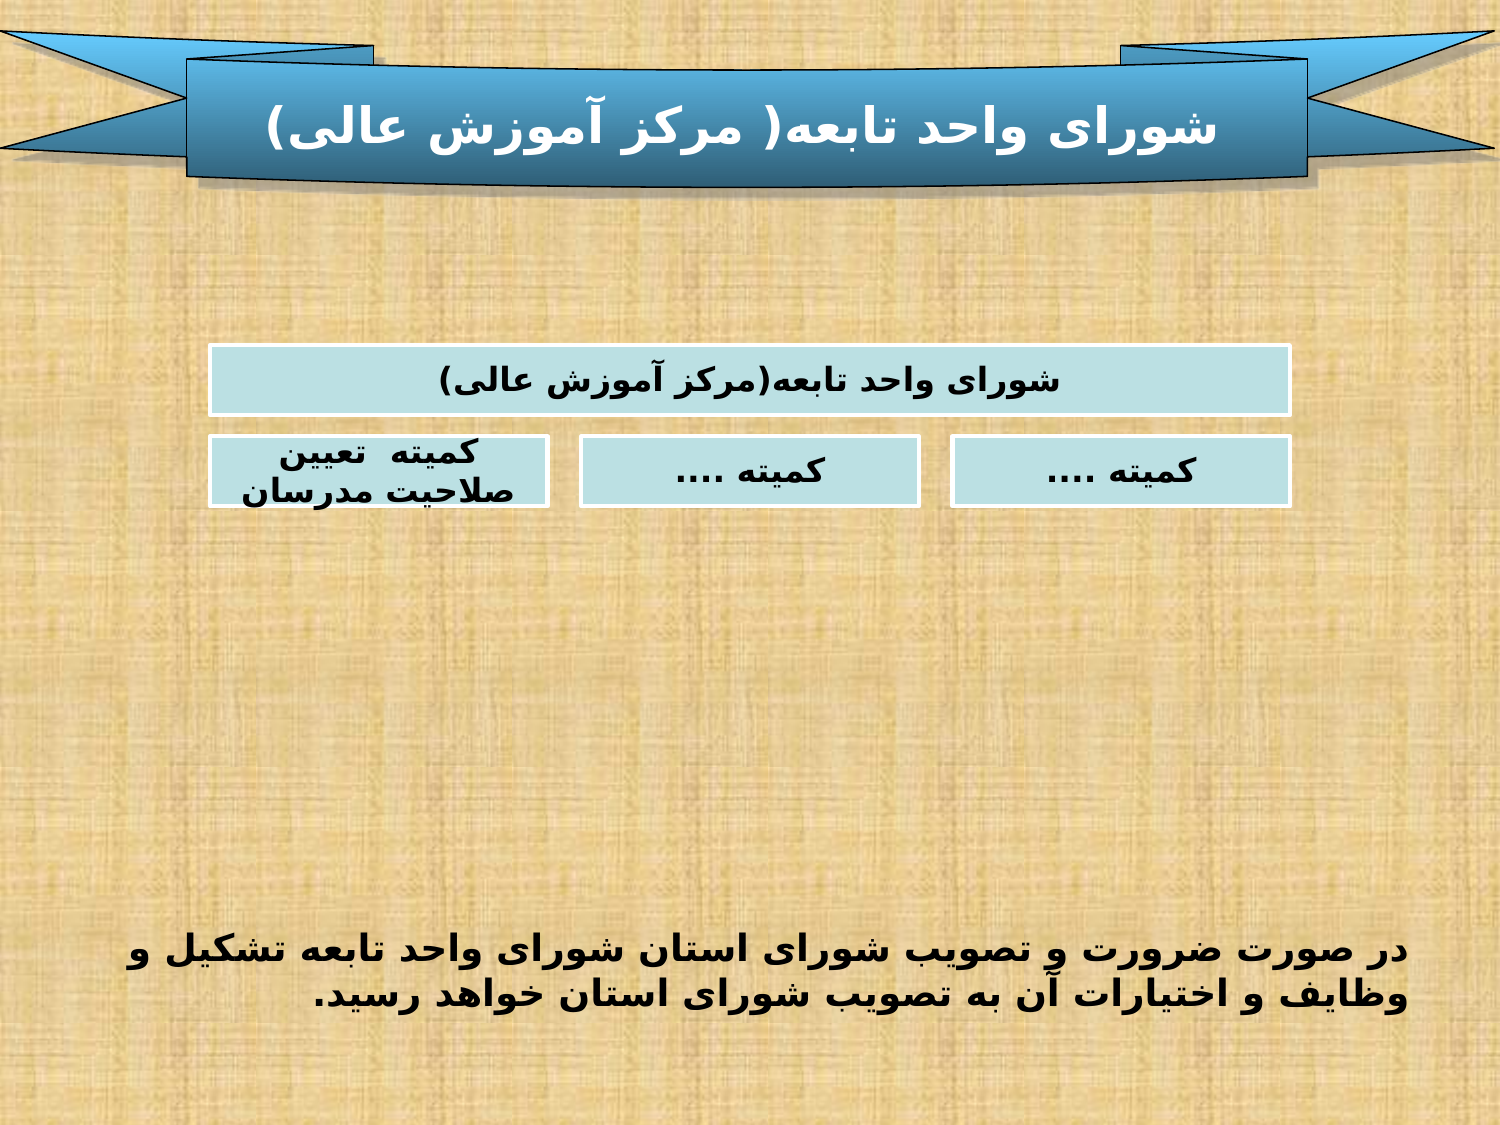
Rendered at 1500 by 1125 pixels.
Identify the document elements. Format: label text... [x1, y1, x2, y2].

text_box در صورت ضرورت و تصویب شورای استان شورای واحد تابعه تشکیل و وظایف و اختیارات آن به تصویب شورای استان خواهد رسید. [74, 916, 1425, 1022]
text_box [74, 344, 1426, 781]
text_box [0, 0, 1500, 1125]
